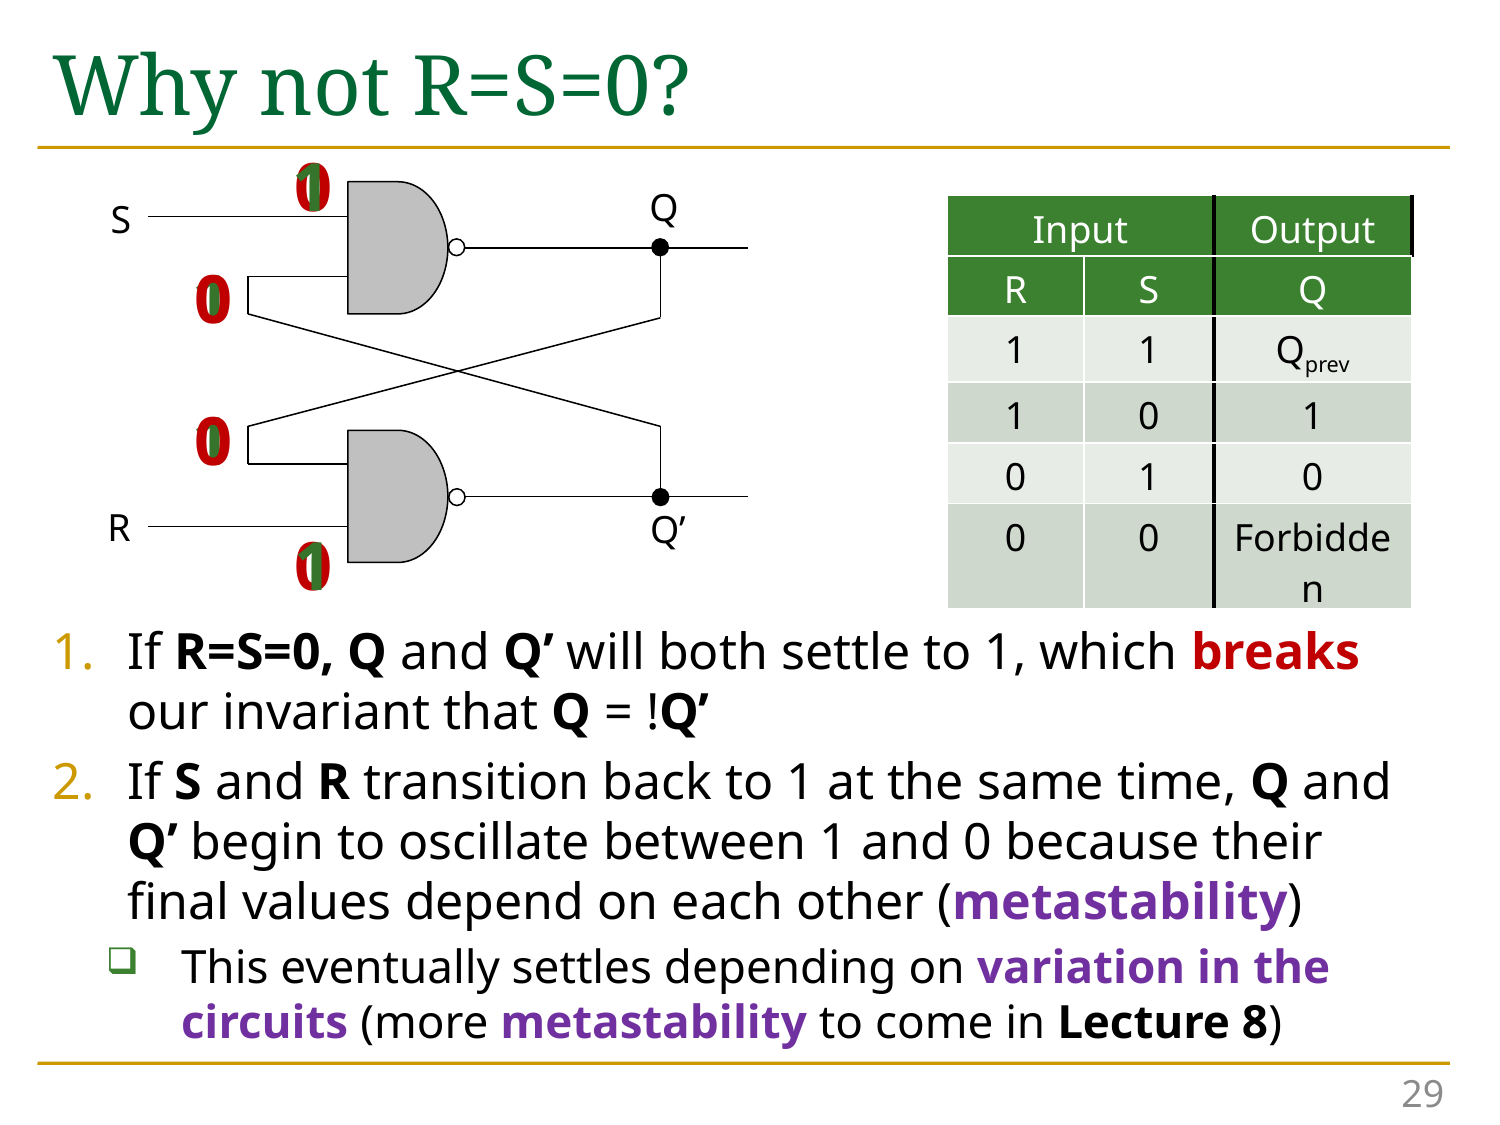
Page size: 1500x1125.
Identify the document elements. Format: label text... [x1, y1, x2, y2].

table_header Input [948, 196, 1212, 255]
table_cell 1 [948, 317, 1083, 381]
table_cell R [948, 257, 1083, 315]
table_cell Qprev [1216, 317, 1411, 381]
text_box 1 [277, 137, 346, 174]
table_header Output [1216, 196, 1410, 255]
table_cell 0 [1216, 444, 1411, 503]
table_cell 1 [948, 383, 1083, 442]
title Why not R=S=0? [37, 24, 1450, 200]
table_cell 1 [1085, 444, 1212, 503]
table_cell Q [1216, 257, 1411, 315]
text_box 1 [279, 572, 348, 612]
table_cell S [1085, 257, 1212, 315]
table_cell 0 [948, 444, 1083, 503]
table_cell 1 [1216, 383, 1411, 442]
table_cell 0 [1085, 383, 1212, 442]
table_cell 0 [1085, 504, 1212, 608]
slide_number 29 [1121, 1066, 1460, 1125]
table_cell 1 [1085, 317, 1212, 381]
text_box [92, 176, 749, 563]
table_cell 0 [948, 504, 1083, 608]
list If R=S=0, Q and Q’ will both settle to 1, which breaks our invariant that Q = !Q’ If S and R transition back to 1 at the same time, Q and Q’ begin to oscillate between 1 and 0 because their final values depend on each other (metastability) This eventually settles depending on variation in the circuits (more metastability to come in Lecture 8) [37, 611, 1450, 1016]
table_cell Forbidden [1216, 504, 1411, 608]
